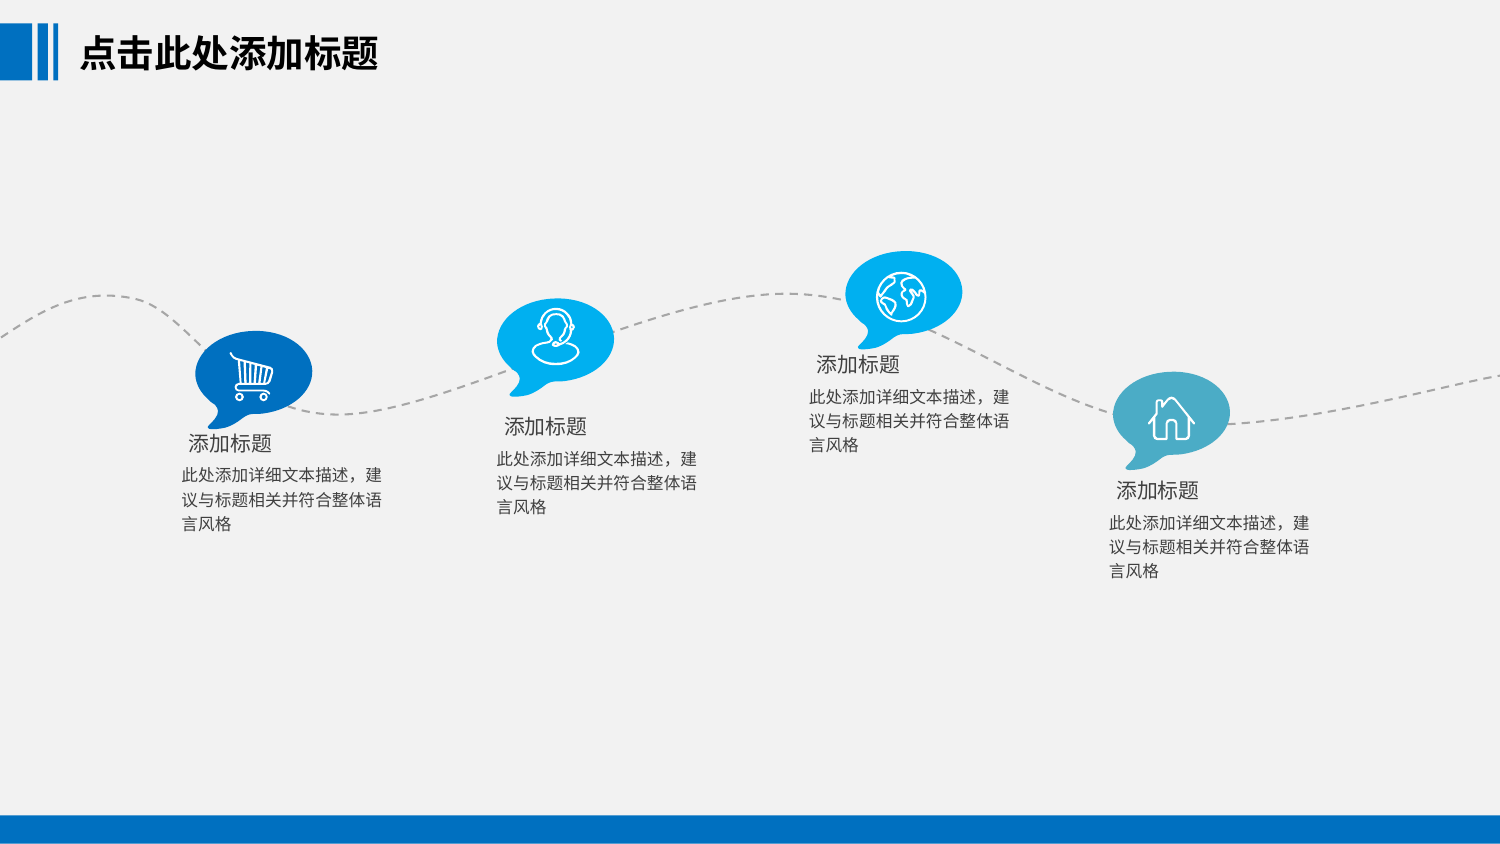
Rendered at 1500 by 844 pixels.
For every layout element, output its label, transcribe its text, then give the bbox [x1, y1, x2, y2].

text_box 此处添加详细文本描述，建议与标题相关并符合整体语言风格 [1108, 508, 1316, 660]
text_box 添加标题 [809, 344, 999, 382]
text_box [1228, 368, 1500, 424]
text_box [1112, 369, 1231, 471]
text_box 点击此处添加标题 [67, 24, 393, 82]
text_box [999, 362, 1224, 413]
text_box [619, 293, 839, 358]
text_box 此处添加详细文本描述，建议与标题相关并符合整体语言风格 [809, 382, 1017, 534]
text_box 此处添加详细文本描述，建议与标题相关并符合整体语言风格 [181, 461, 389, 613]
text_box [496, 296, 615, 397]
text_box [194, 329, 314, 430]
text_box [0, 23, 33, 81]
text_box 添加标题 [496, 406, 687, 444]
text_box [37, 23, 48, 81]
text_box 此处添加详细文本描述，建议与标题相关并符合整体语言风格 [496, 444, 704, 597]
text_box [0, 815, 1500, 844]
text_box [318, 345, 491, 415]
text_box 添加标题 [1108, 470, 1299, 508]
text_box 添加标题 [181, 422, 372, 461]
text_box [1, 295, 189, 343]
text_box [53, 23, 59, 81]
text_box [844, 249, 964, 350]
